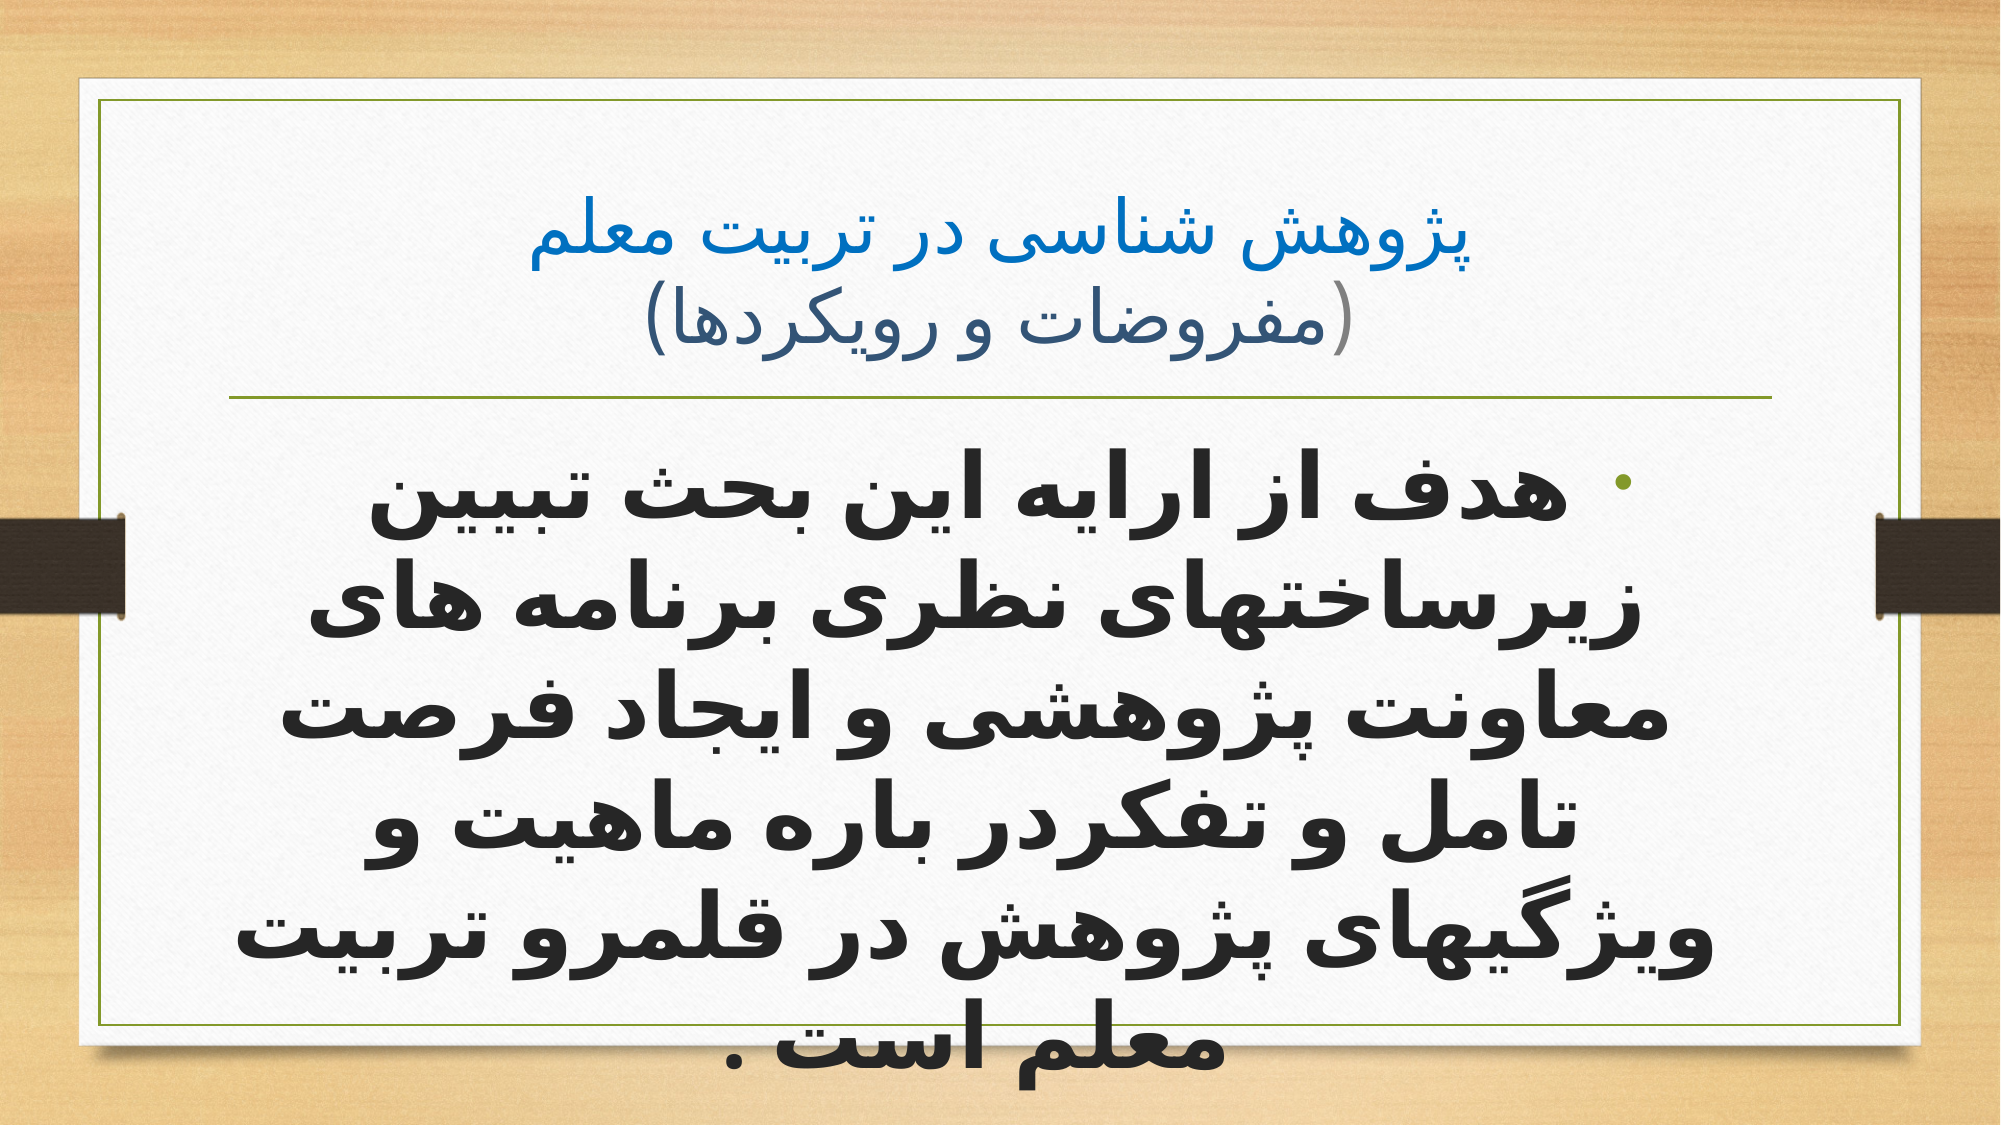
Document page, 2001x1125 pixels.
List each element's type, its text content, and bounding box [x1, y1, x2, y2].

picture [0, 0, 2001, 1125]
title پژوهش شناسی در تربیت معلم (مفروضات و رویکردها) [212, 161, 1788, 375]
list هدف از ارایه این بحث تبیین زیرساختهای نظری برنامه های معاونت پژوهشی و ایجاد فرصت تامل و تفکردر باره ماهیت و ویژگیهای پژوهش در قلمرو تربیت معلم است . [212, 419, 1788, 964]
